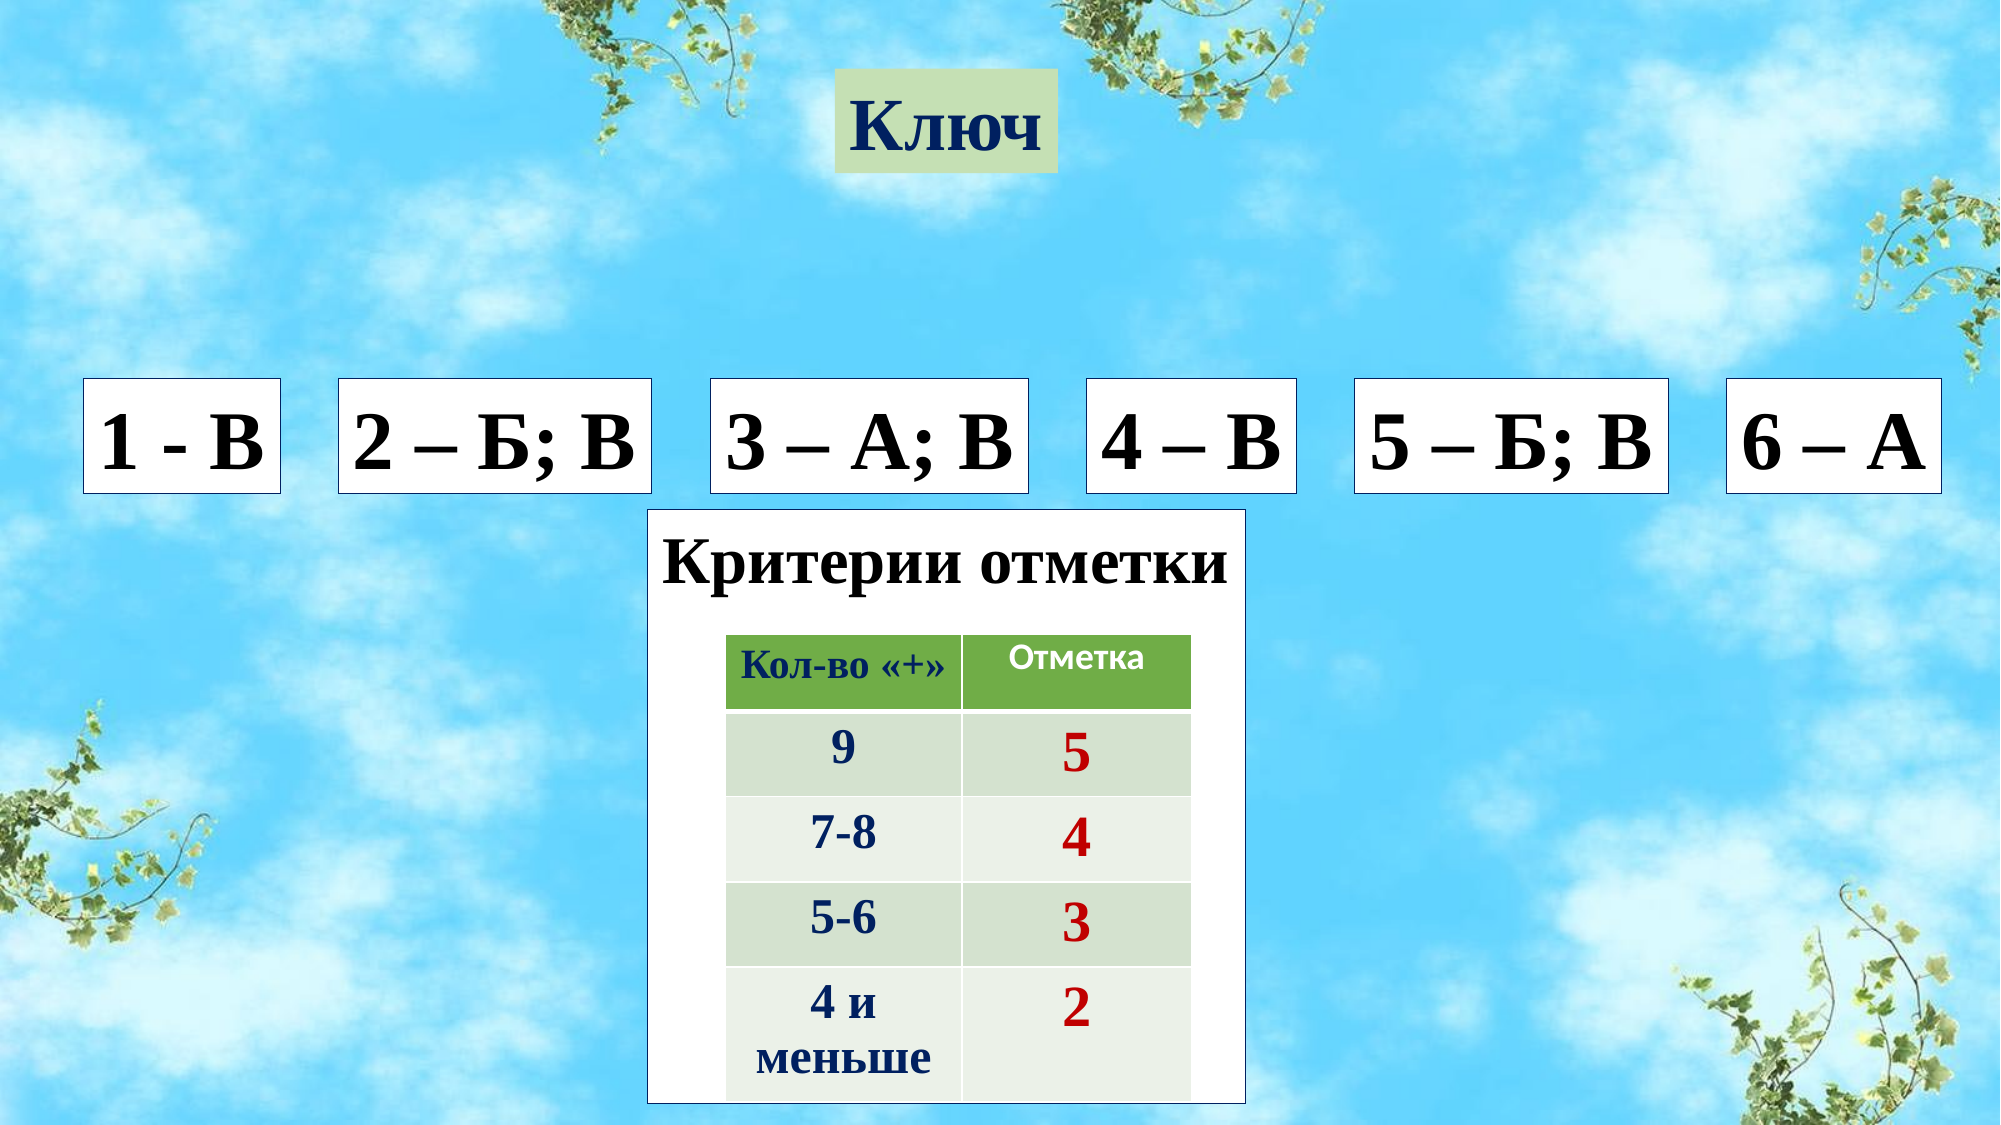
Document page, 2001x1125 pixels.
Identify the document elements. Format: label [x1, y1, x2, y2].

list [0, 0, 2000, 1125]
